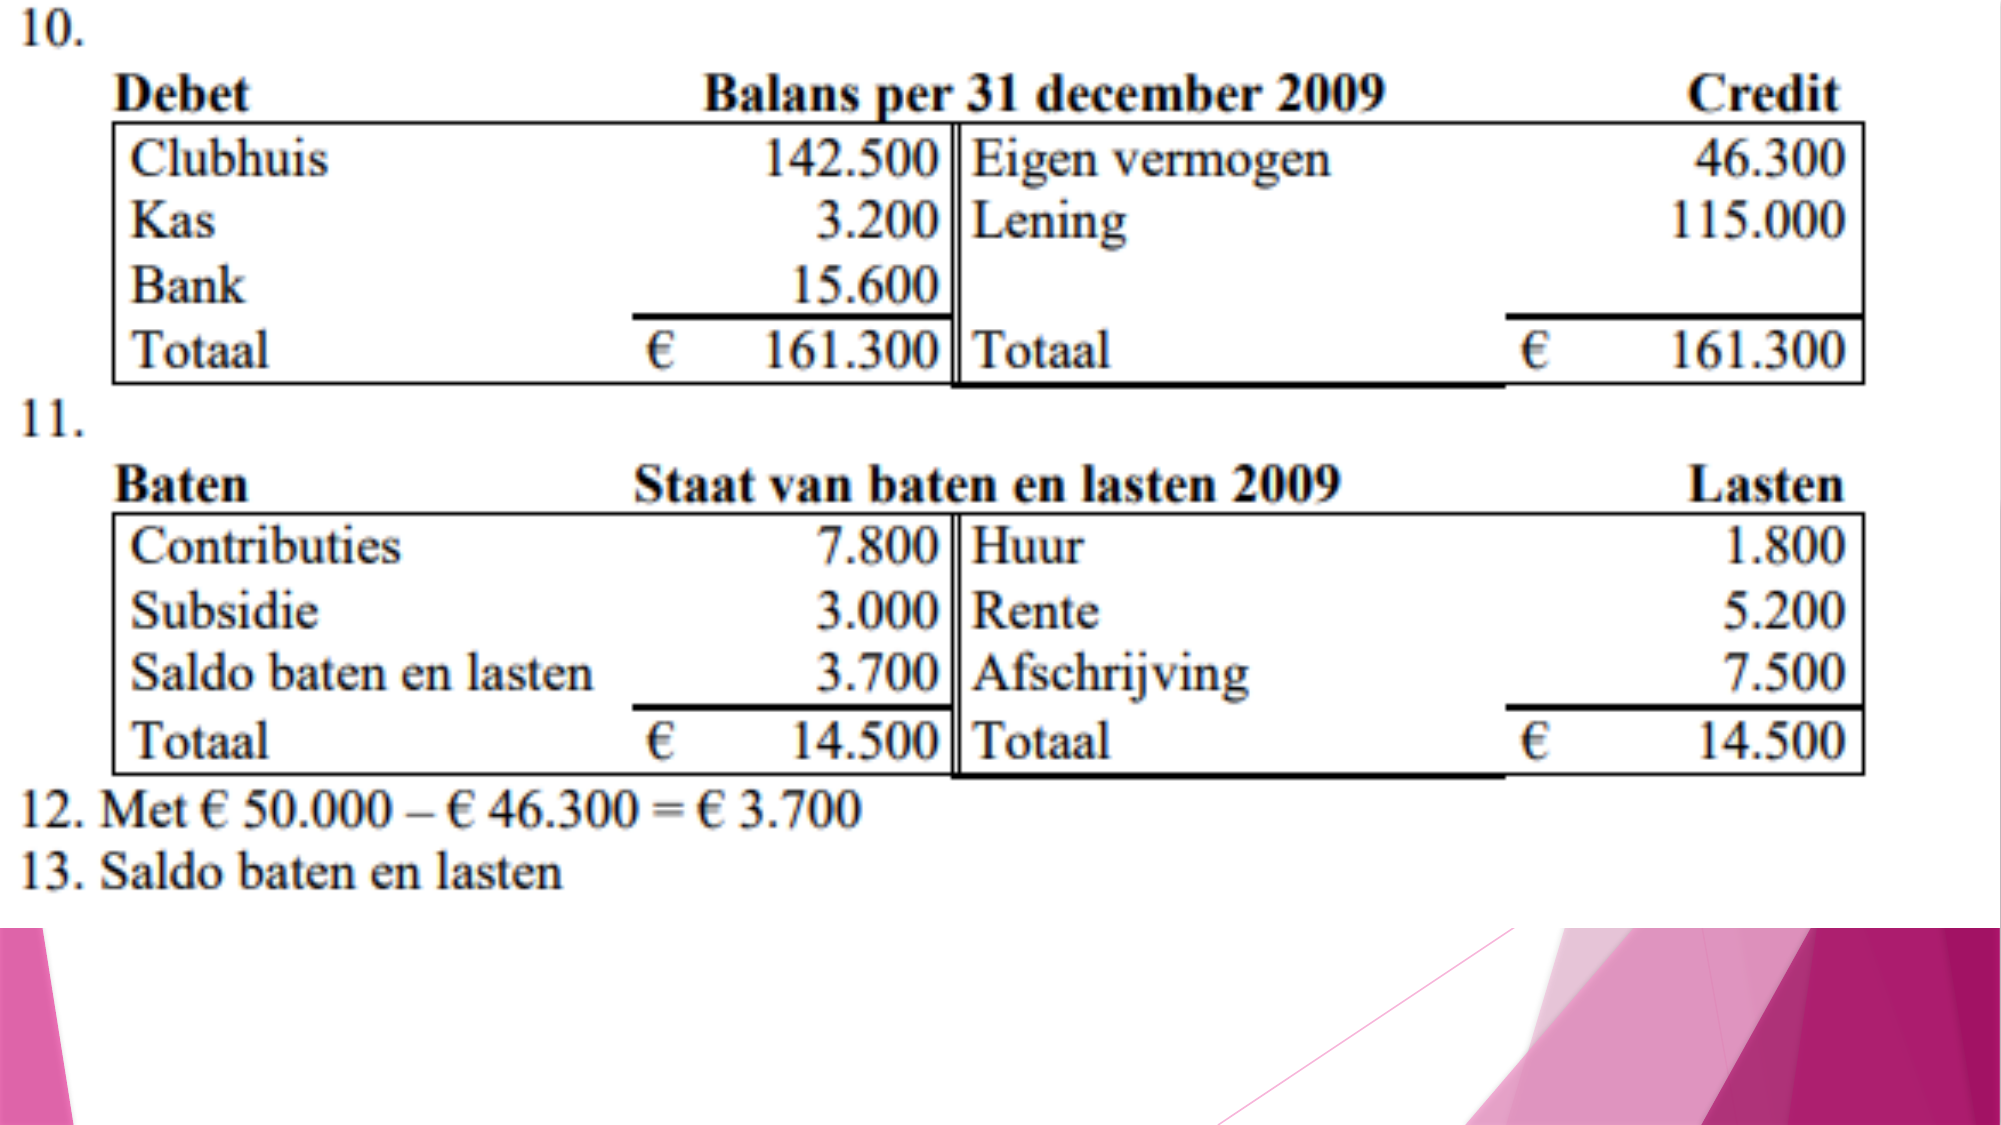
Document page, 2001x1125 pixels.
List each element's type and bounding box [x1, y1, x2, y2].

picture [0, 0, 2000, 929]
